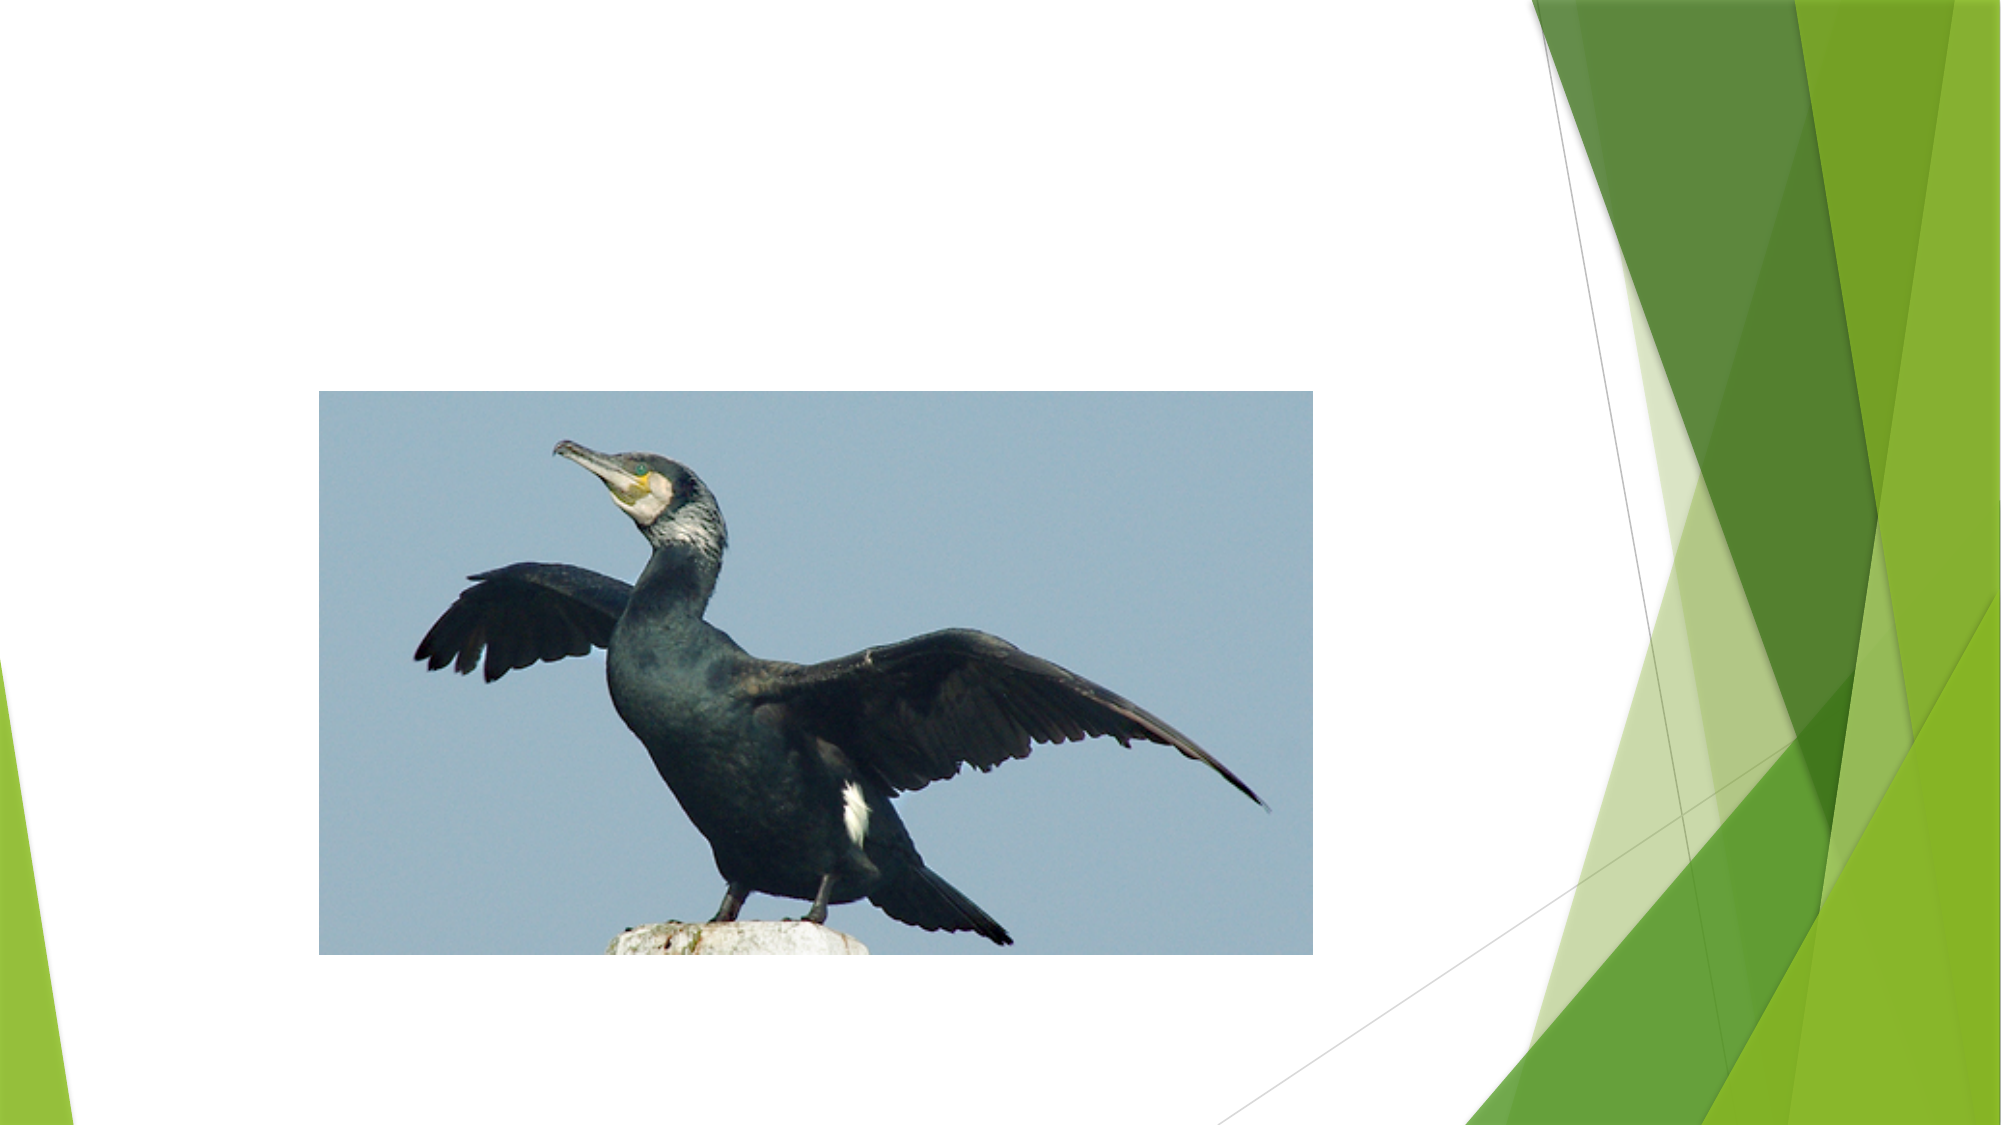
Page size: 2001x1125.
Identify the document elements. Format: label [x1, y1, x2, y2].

picture [318, 390, 1314, 955]
